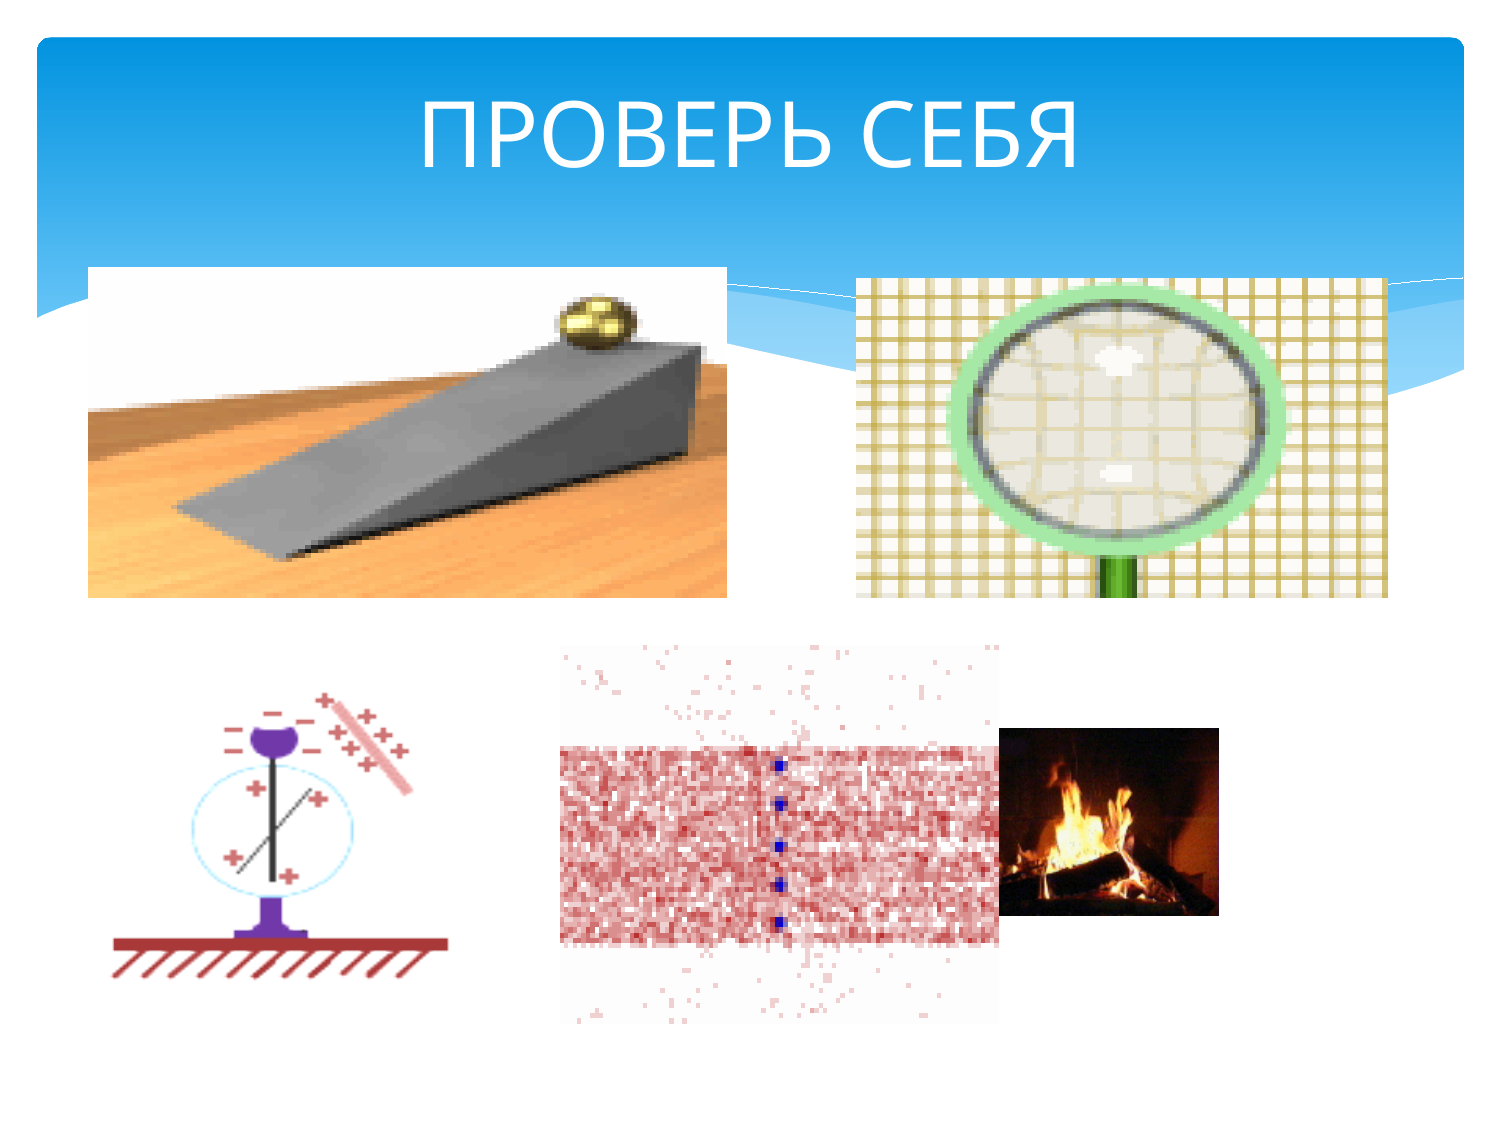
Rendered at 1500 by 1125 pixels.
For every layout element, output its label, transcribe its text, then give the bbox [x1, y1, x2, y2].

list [88, 680, 479, 1000]
title ПРОВЕРЬ СЕБЯ [75, 37, 1425, 225]
picture [560, 645, 999, 1024]
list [88, 266, 727, 599]
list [855, 278, 1388, 599]
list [1004, 727, 1219, 916]
